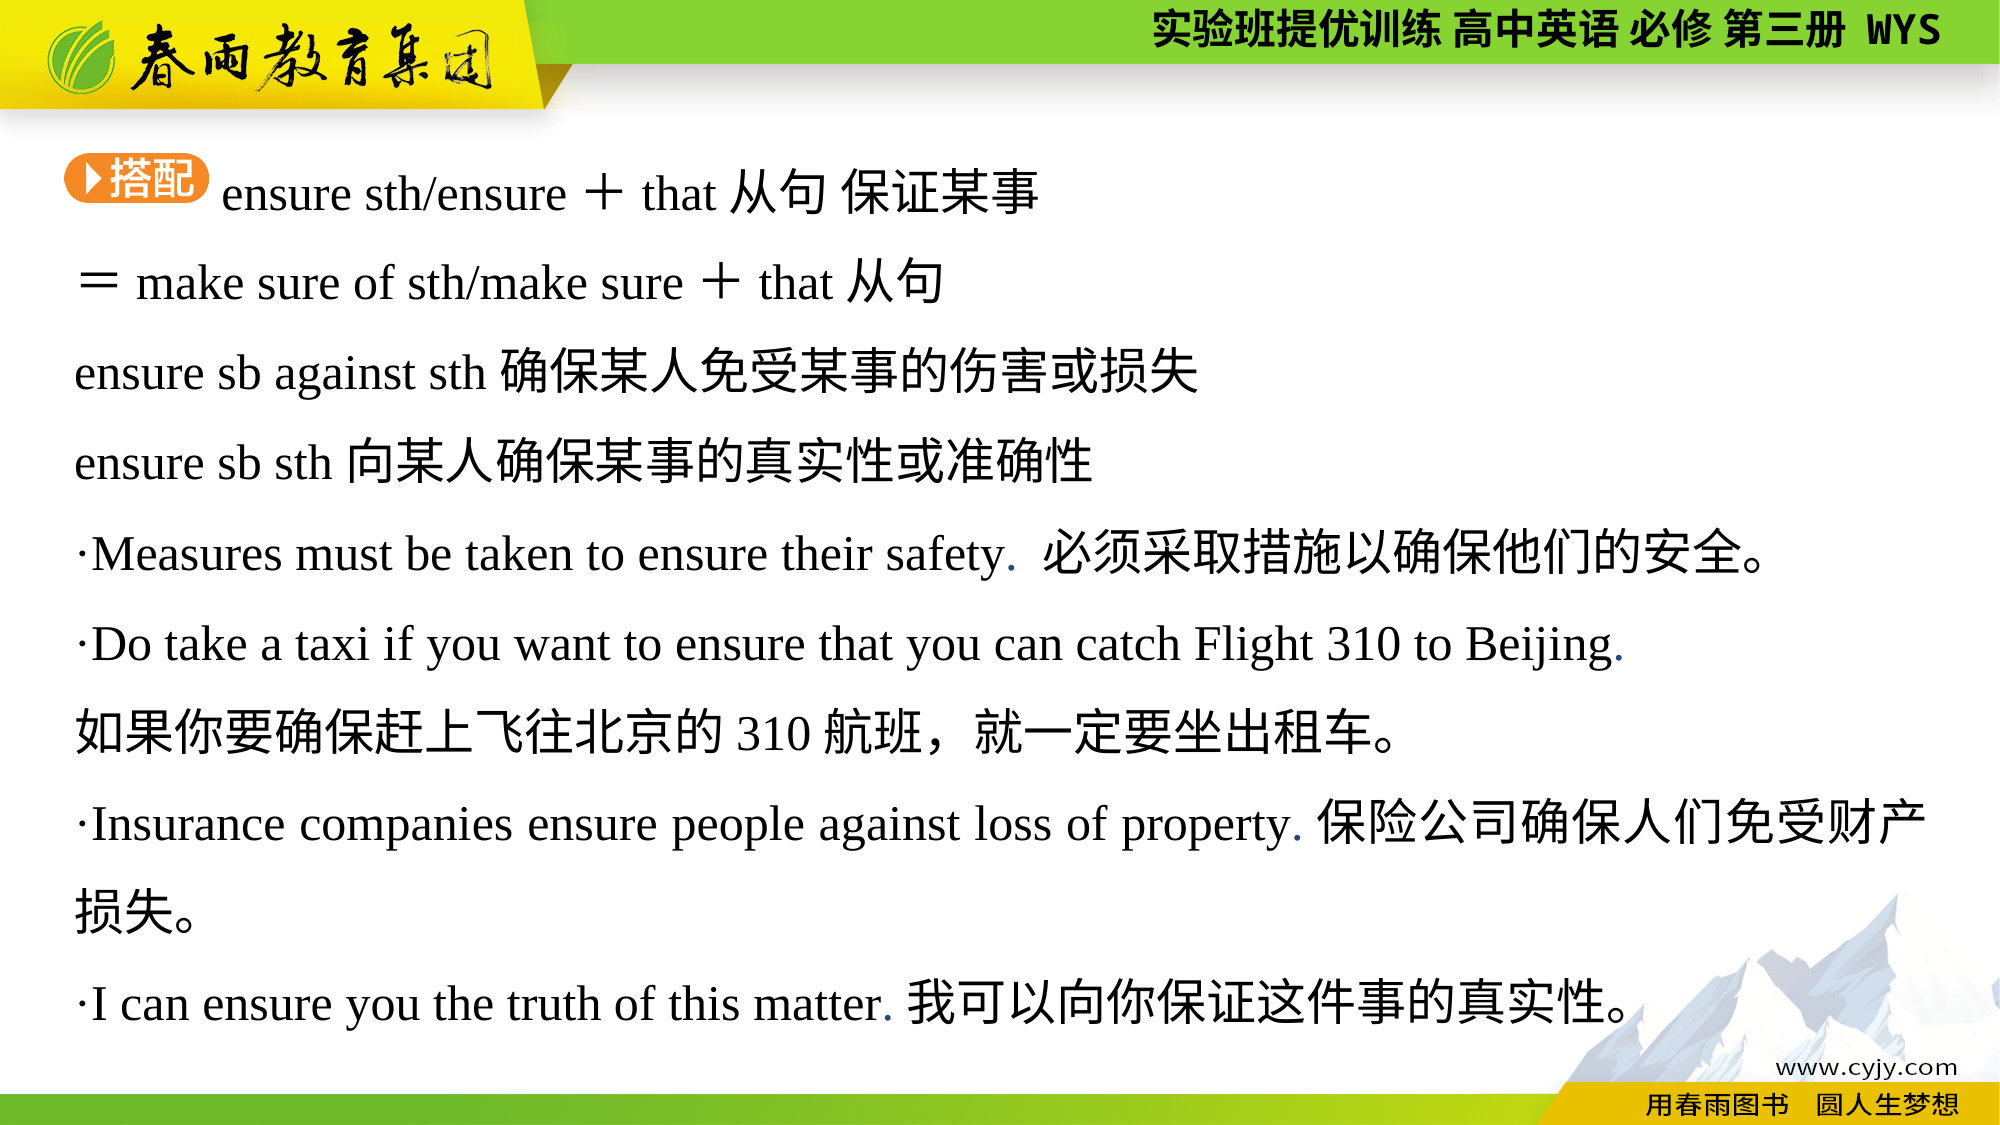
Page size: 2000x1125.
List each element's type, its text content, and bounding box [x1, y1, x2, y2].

list ensure sth/ensure＋that从句 保证某事 ＝make sure of sth/make sure＋that从句 ensure sb against sth确保某人免受某事的伤害或损失 ensure sb sth向某人确保某事的真实性或准确性 ·Measures must be taken to ensure their safety. 必须采取措施以确保他们的安全。 ·Do take a taxi if you want to ensure that you can catch Flight 310 to Beijing. 如果你要确保赶上飞往北京的310航班，就一定要坐出租车。 ·Insurance companies ensure people against loss of property.保险公司确保人们免受财产损失。 ·I can ensure you the truth of this matter.我可以向你保证这件事的真实性。 [59, 122, 1944, 1035]
picture [0, 0, 2000, 1125]
